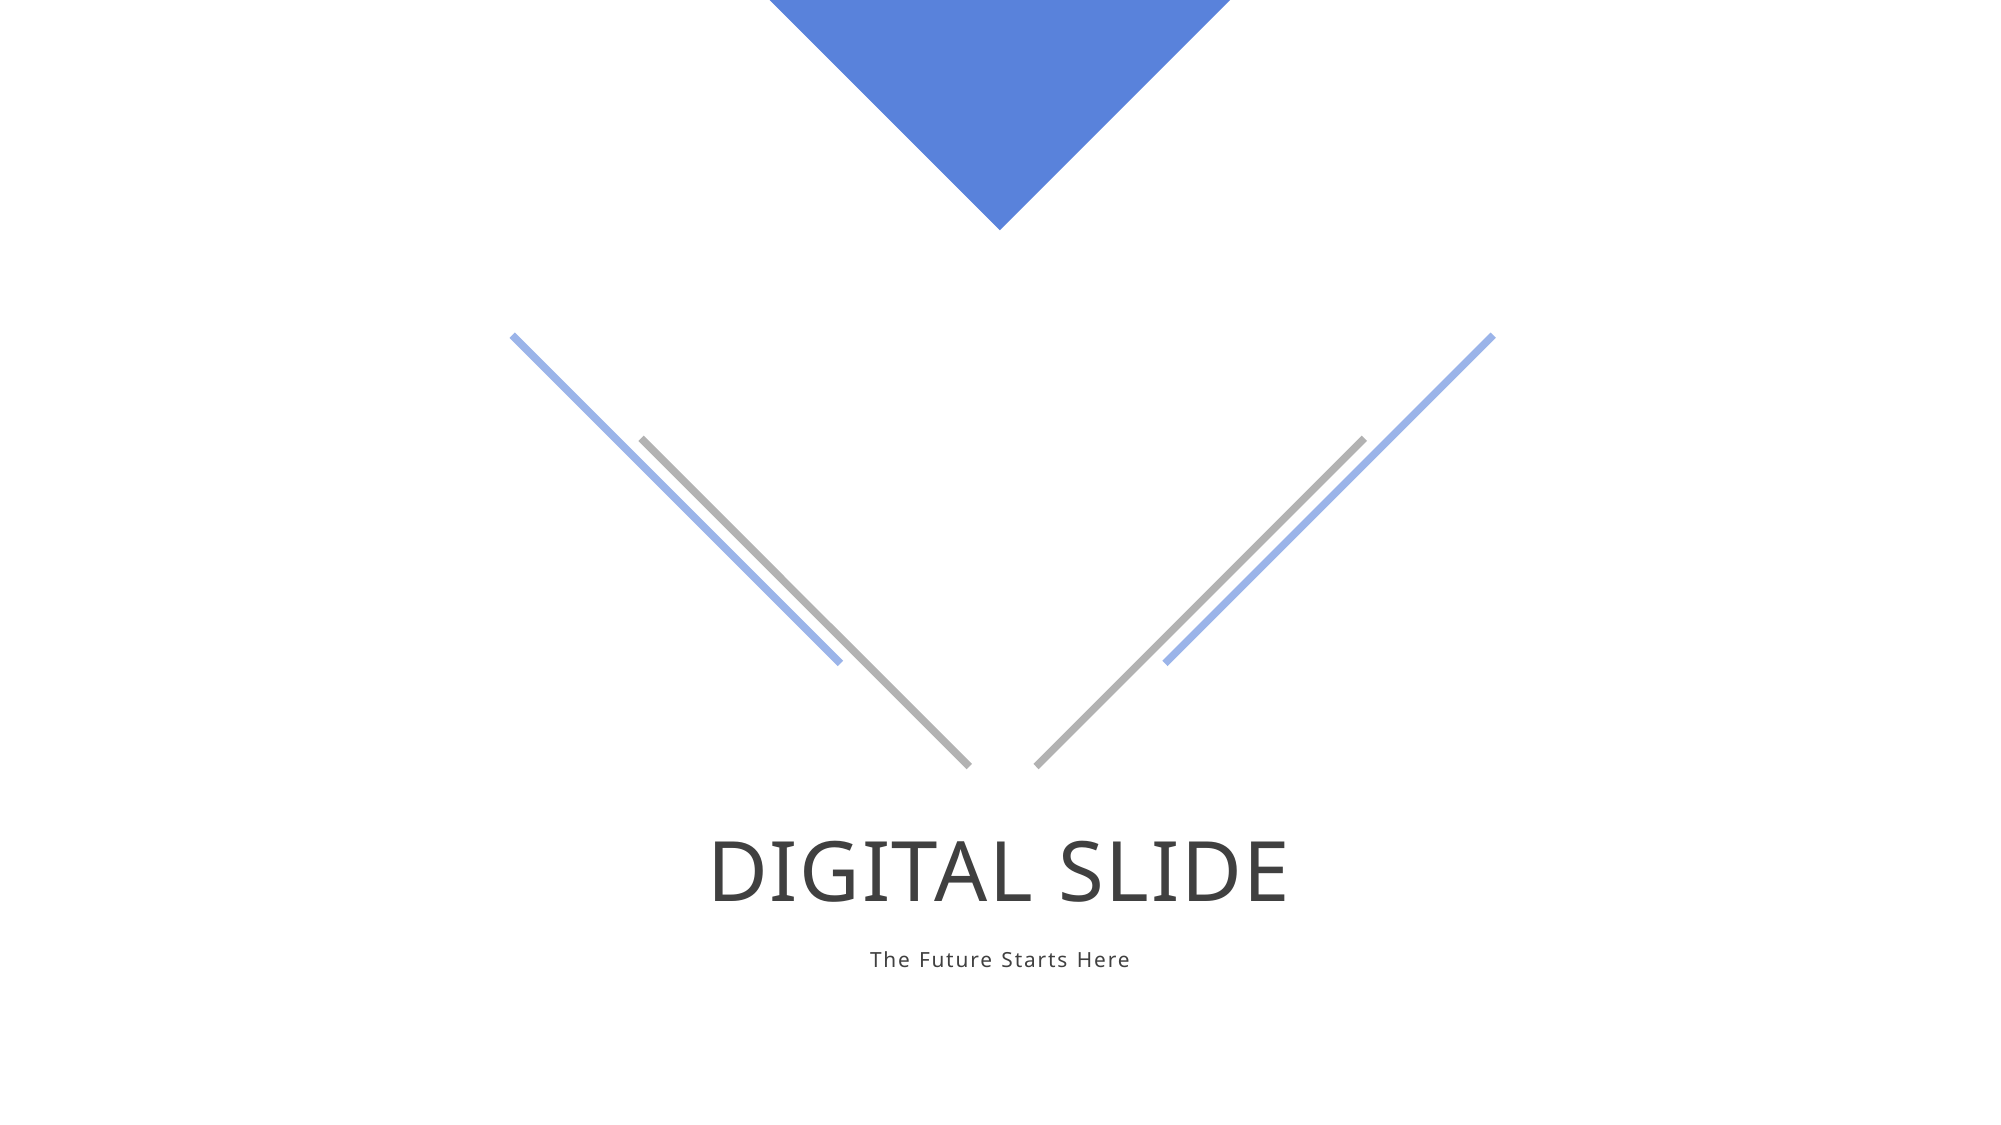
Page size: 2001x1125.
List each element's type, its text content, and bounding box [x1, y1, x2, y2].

text_box The Future Starts Here [855, 926, 1145, 979]
picture [485, 0, 1515, 770]
text_box DIGITAL SLIDE [692, 810, 1306, 926]
